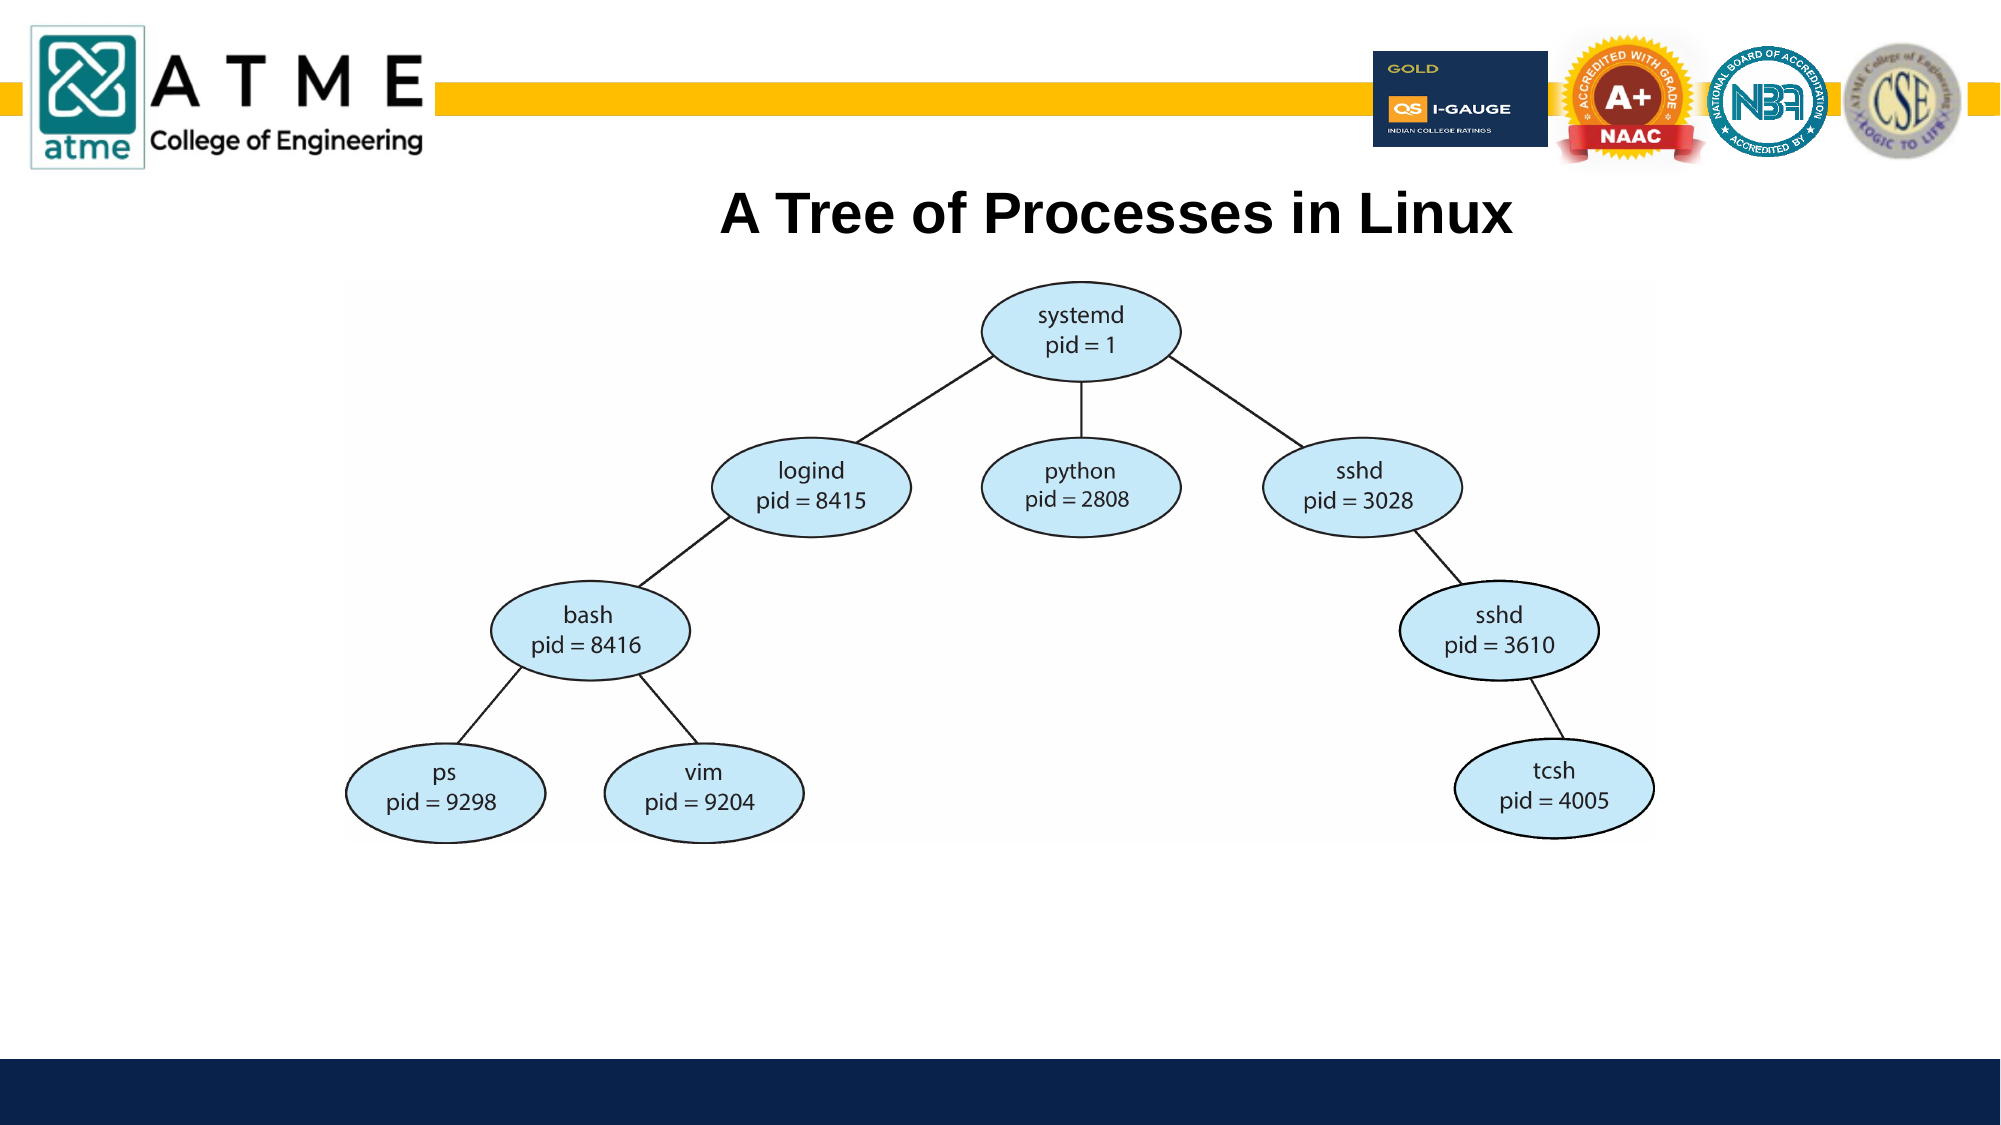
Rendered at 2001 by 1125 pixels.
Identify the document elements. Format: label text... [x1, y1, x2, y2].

picture [22, 15, 435, 178]
picture [1373, 20, 1828, 180]
picture [1840, 26, 1968, 176]
picture [344, 280, 1656, 845]
picture [0, 1059, 2001, 1125]
text_box A Tree of Processes in Linux [704, 167, 1530, 253]
